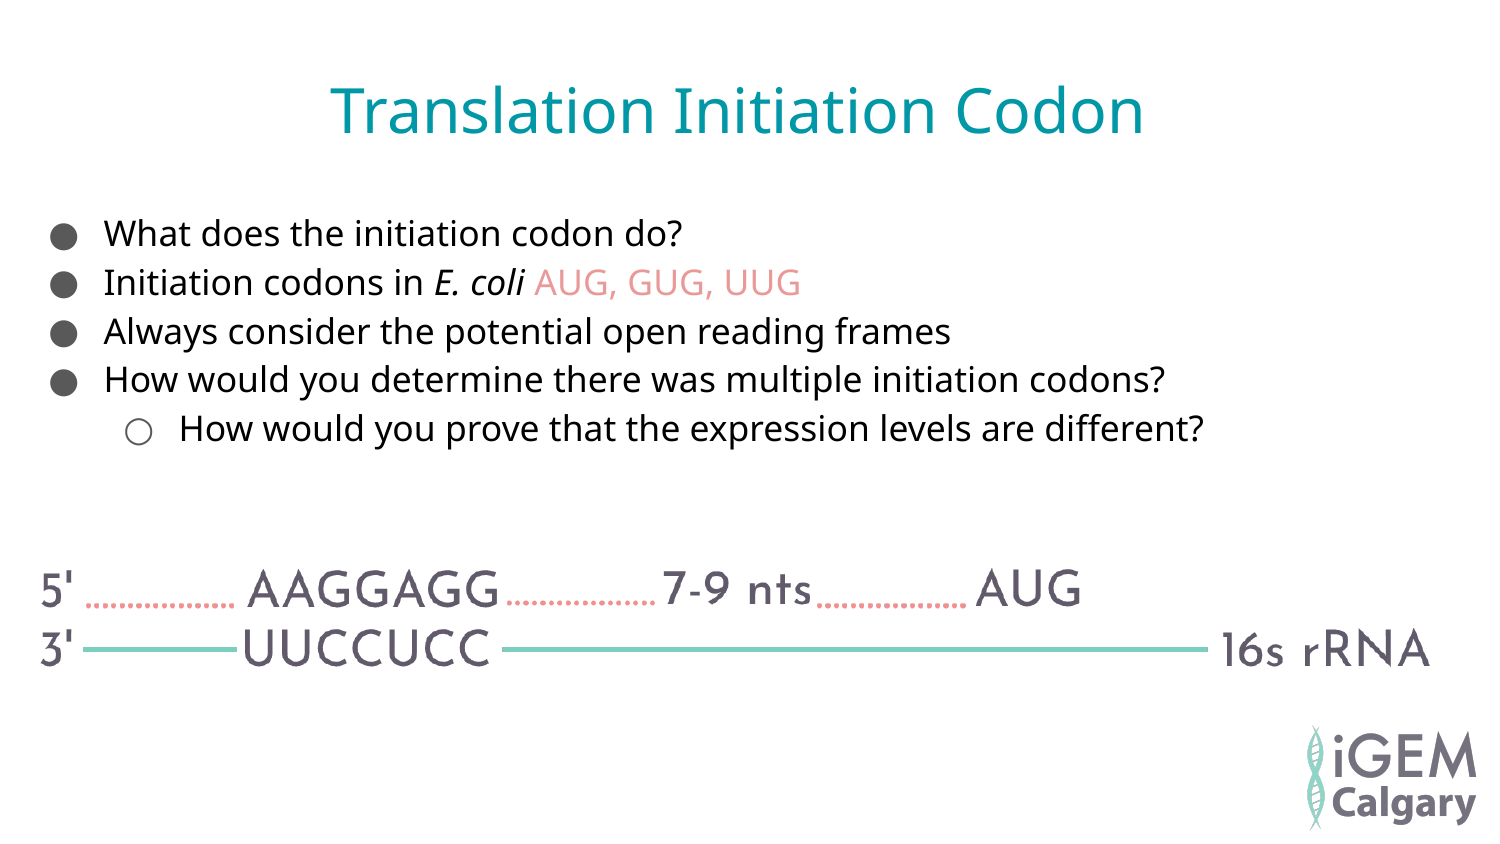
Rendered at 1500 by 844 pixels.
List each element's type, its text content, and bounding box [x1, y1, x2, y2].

picture [34, 566, 1466, 696]
text_box What does the initiation codon do? Initiation codons in E. coli AUG, GUG, UUG Always consider the potential open reading frames How would you determine there was multiple initiation codons? How would you prove that the expression levels are different? [13, 189, 1473, 476]
text_box Translation Initiation Codon [40, 56, 1438, 151]
